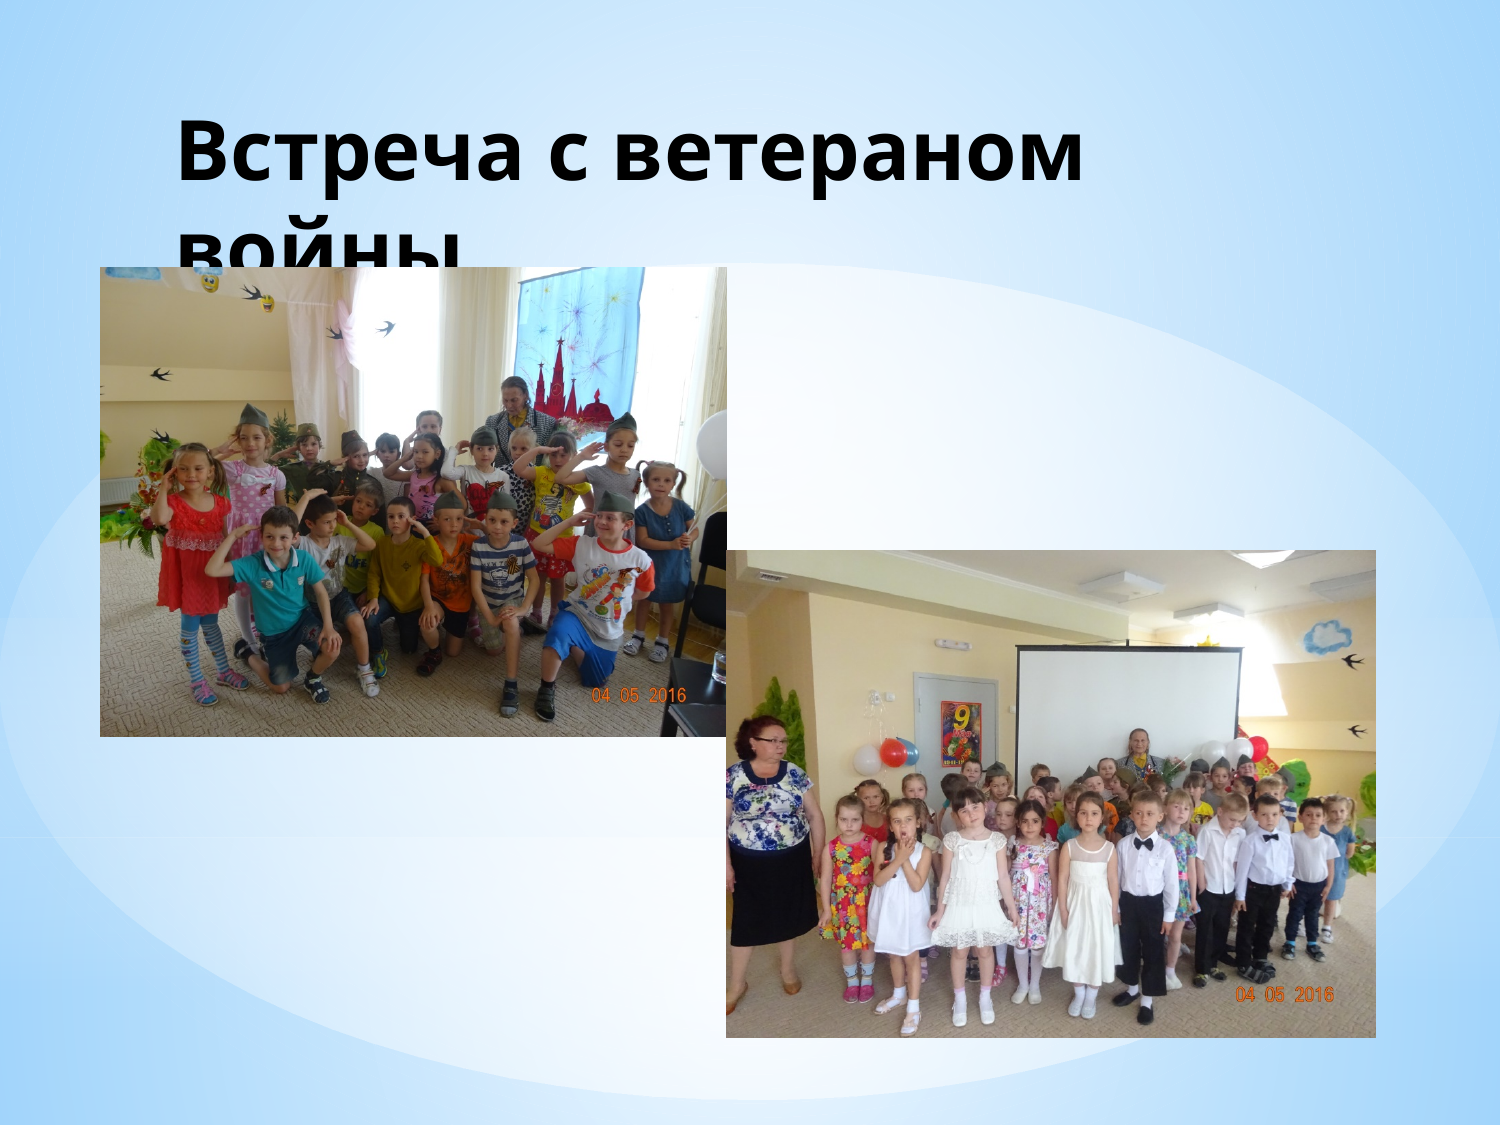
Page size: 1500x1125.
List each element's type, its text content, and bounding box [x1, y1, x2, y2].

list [100, 266, 727, 737]
title Встреча с ветераном войны. [159, 90, 1376, 278]
picture [726, 550, 1377, 1039]
